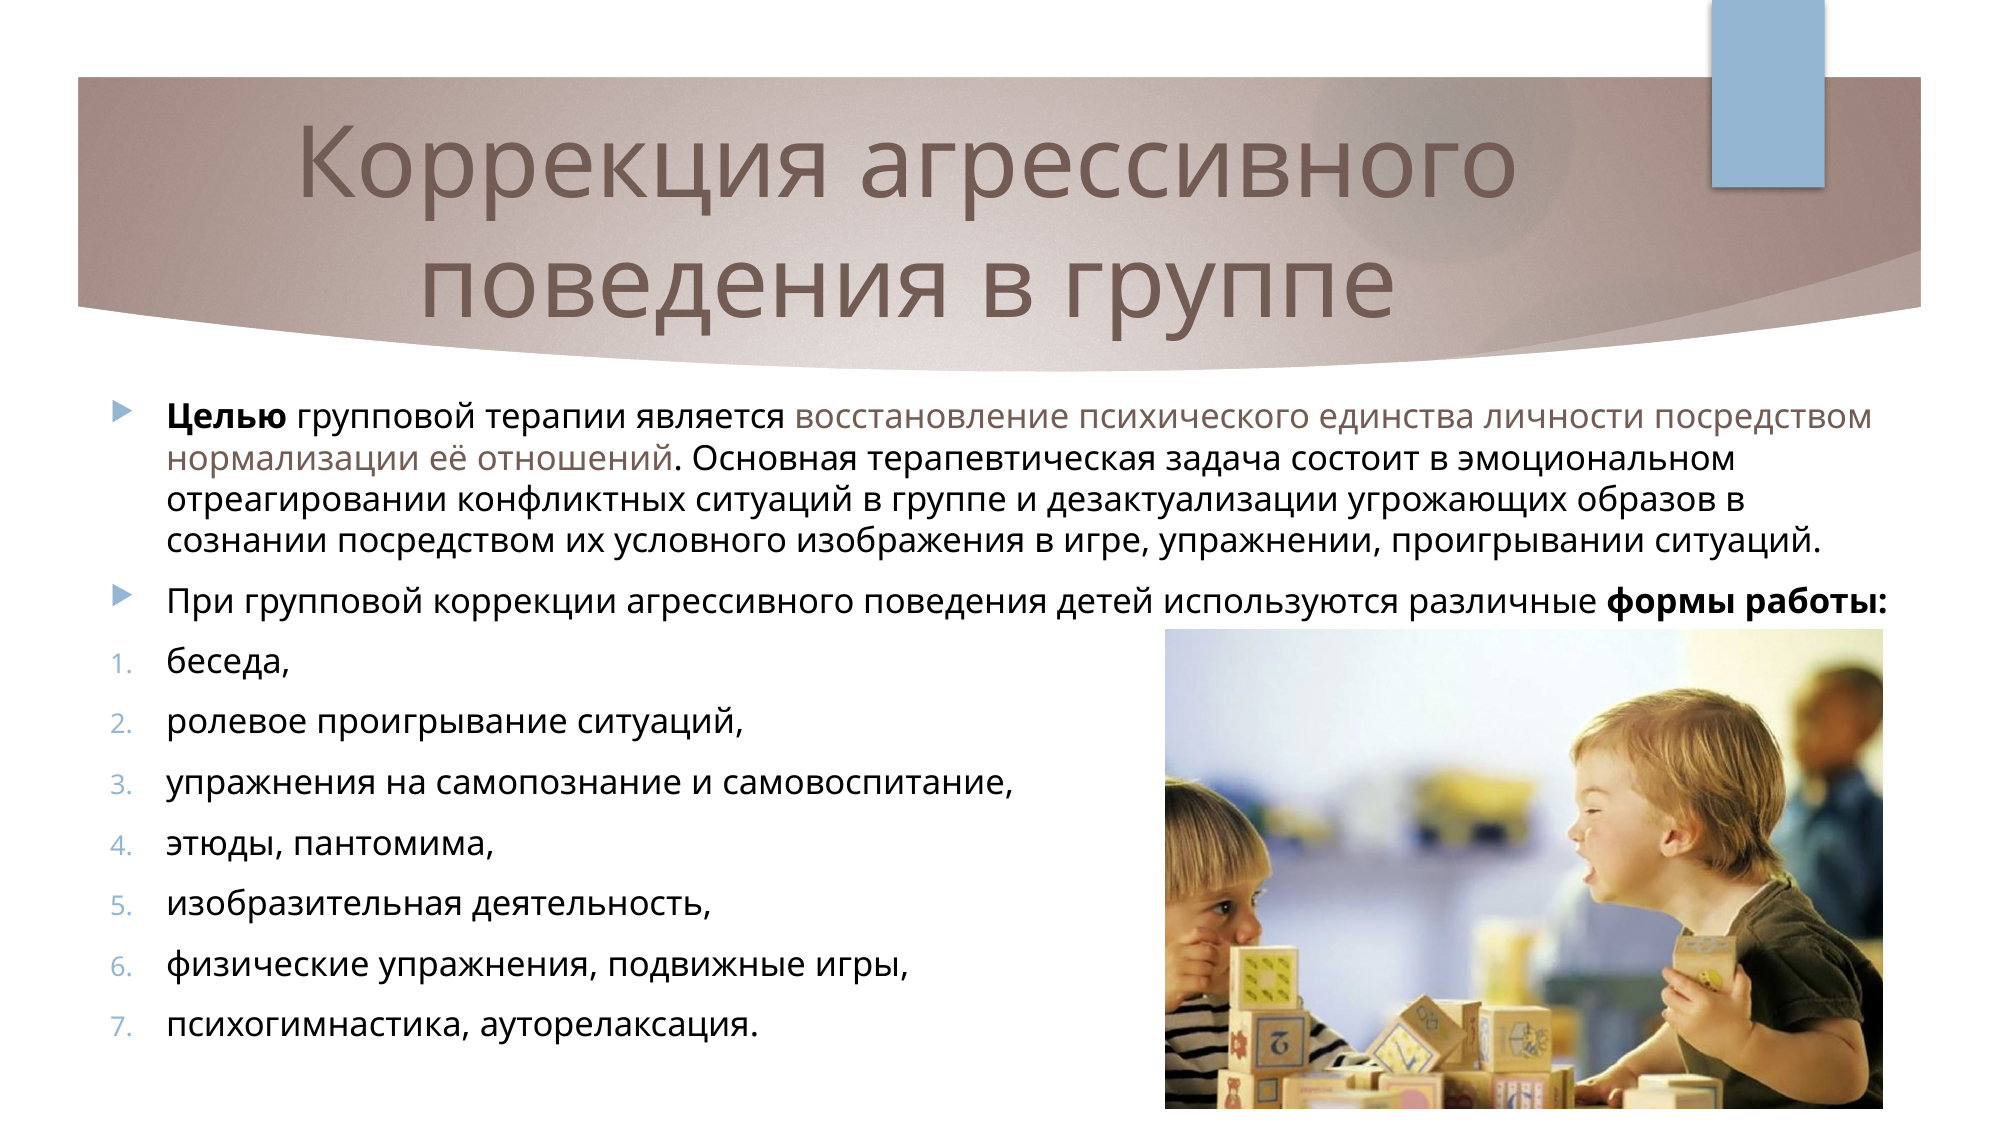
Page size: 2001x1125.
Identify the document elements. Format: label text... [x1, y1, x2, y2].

picture [1165, 629, 1883, 1110]
list Целью групповой терапии является восстановление психического единства личности посредством нормализации её отношений. Основная терапевтическая задача состоит в эмоциональном отреагировании конфликтных ситуаций в группе и дезактуализации угрожающих образов в сознании посредством их условного изображения в игре, упражнении, проигрывании ситуаций. При групповой коррекции агрессивного поведения детей используются различные формы работы: беседа, ролевое проигрывание ситуаций, упражнения на самопознание и самовоспитание, этюды, пантомима, изобразительная деятельность, физические упражнения, подвижные игры, психогимнастика, ауторелаксация. [95, 386, 1919, 1080]
title Коррекция агрессивного поведения в группе [189, 159, 1627, 276]
